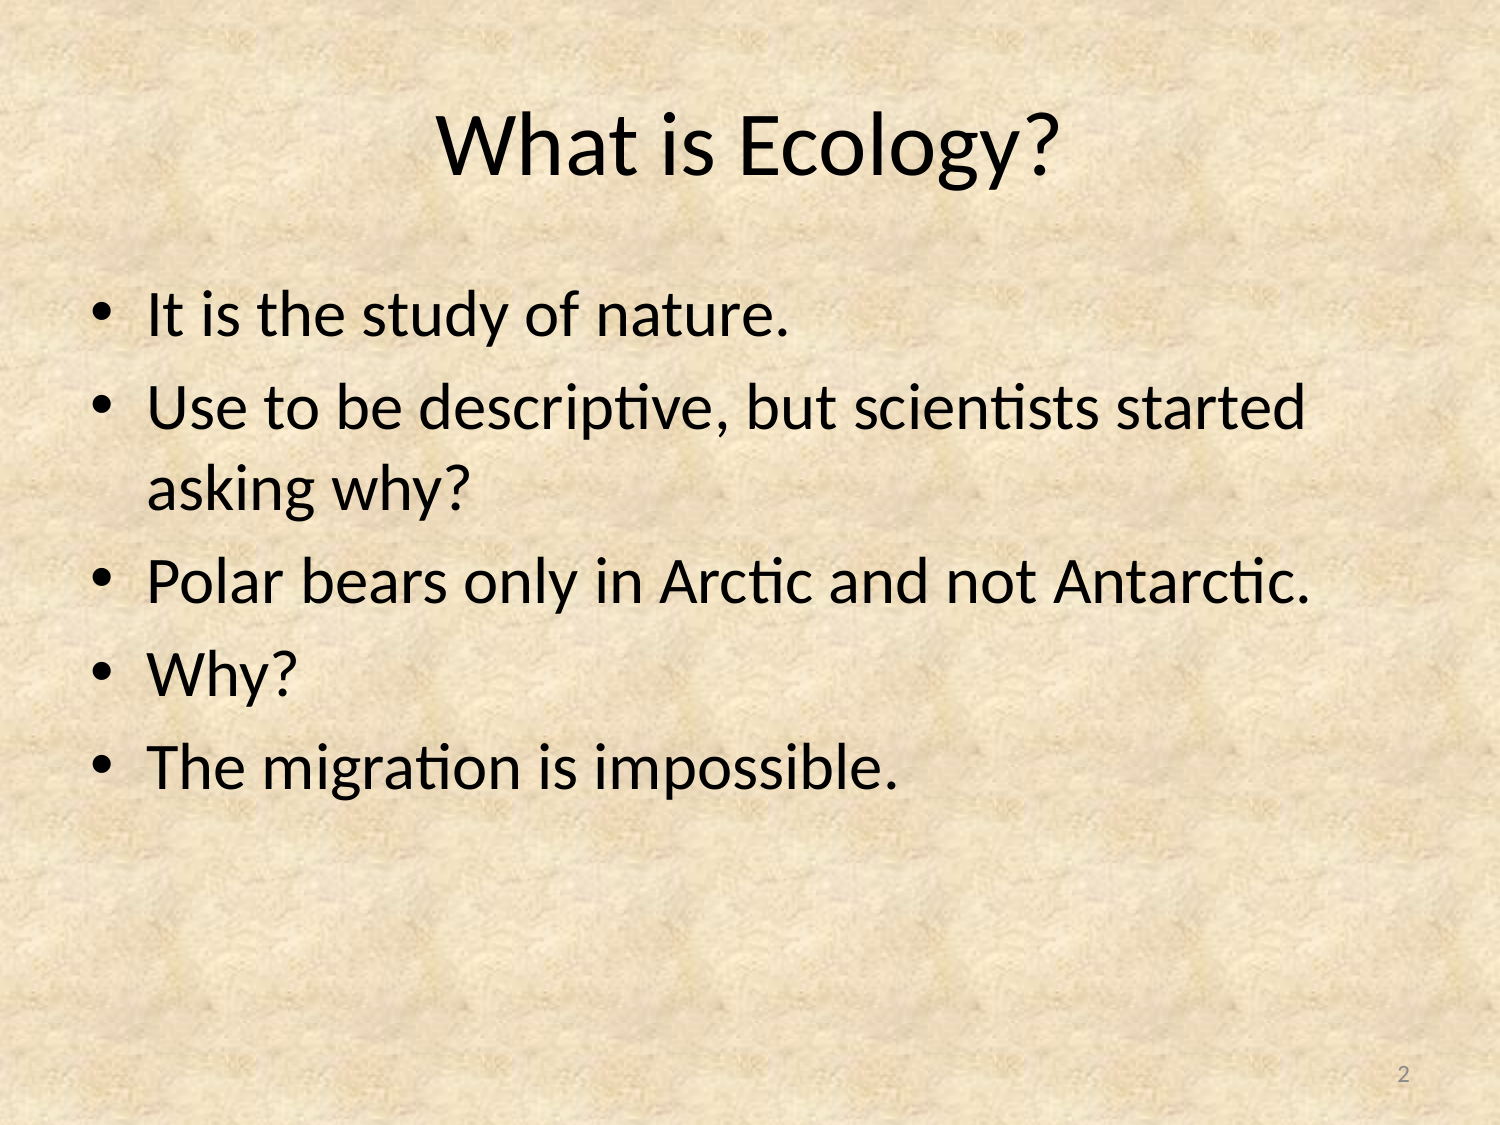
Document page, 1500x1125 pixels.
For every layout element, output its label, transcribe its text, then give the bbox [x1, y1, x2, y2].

slide_number 2 [1074, 1042, 1425, 1103]
list It is the study of nature. Use to be descriptive, but scientists started asking why? Polar bears only in Arctic and not Antarctic. Why? The migration is impossible. [75, 262, 1425, 1005]
title What is Ecology? [75, 45, 1425, 233]
